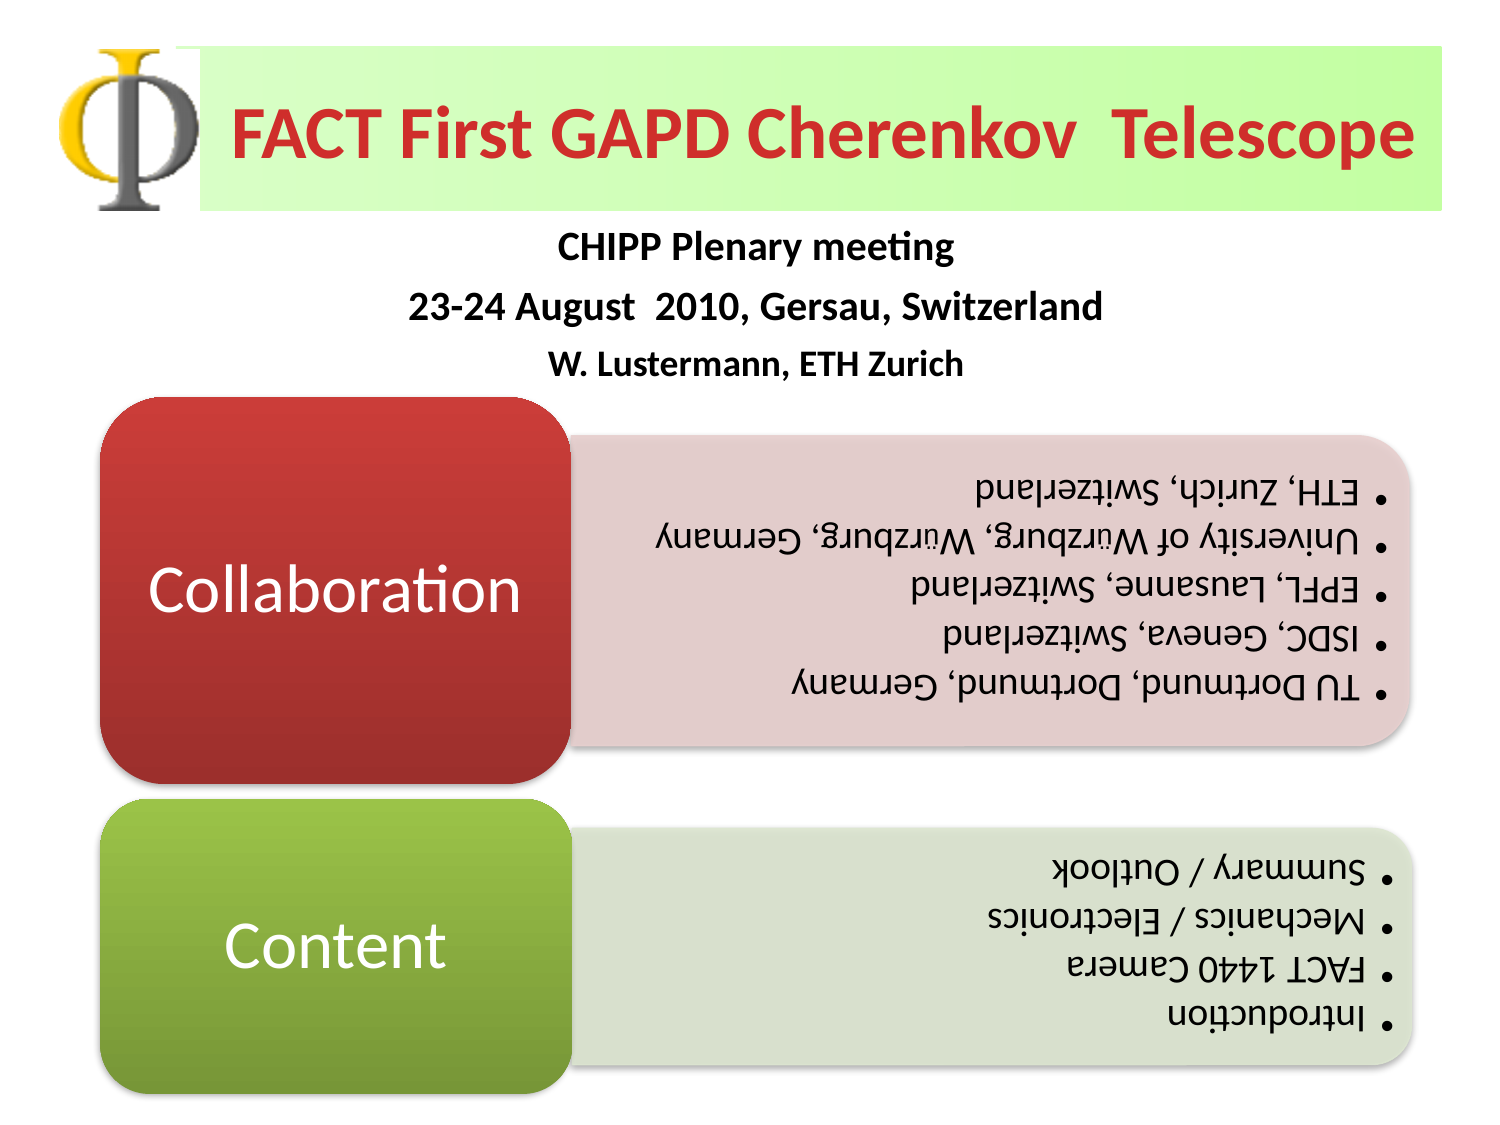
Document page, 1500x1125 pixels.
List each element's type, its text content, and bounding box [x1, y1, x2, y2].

text_box CHIPP Plenary meeting 23-24 August 2010, Gersau, Switzerland W. Lustermann, ETH Zurich [93, 210, 1419, 393]
text_box FACT First GAPD Cherenkov Telescope [206, 46, 1442, 211]
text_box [100, 396, 1412, 1095]
picture [59, 49, 200, 211]
